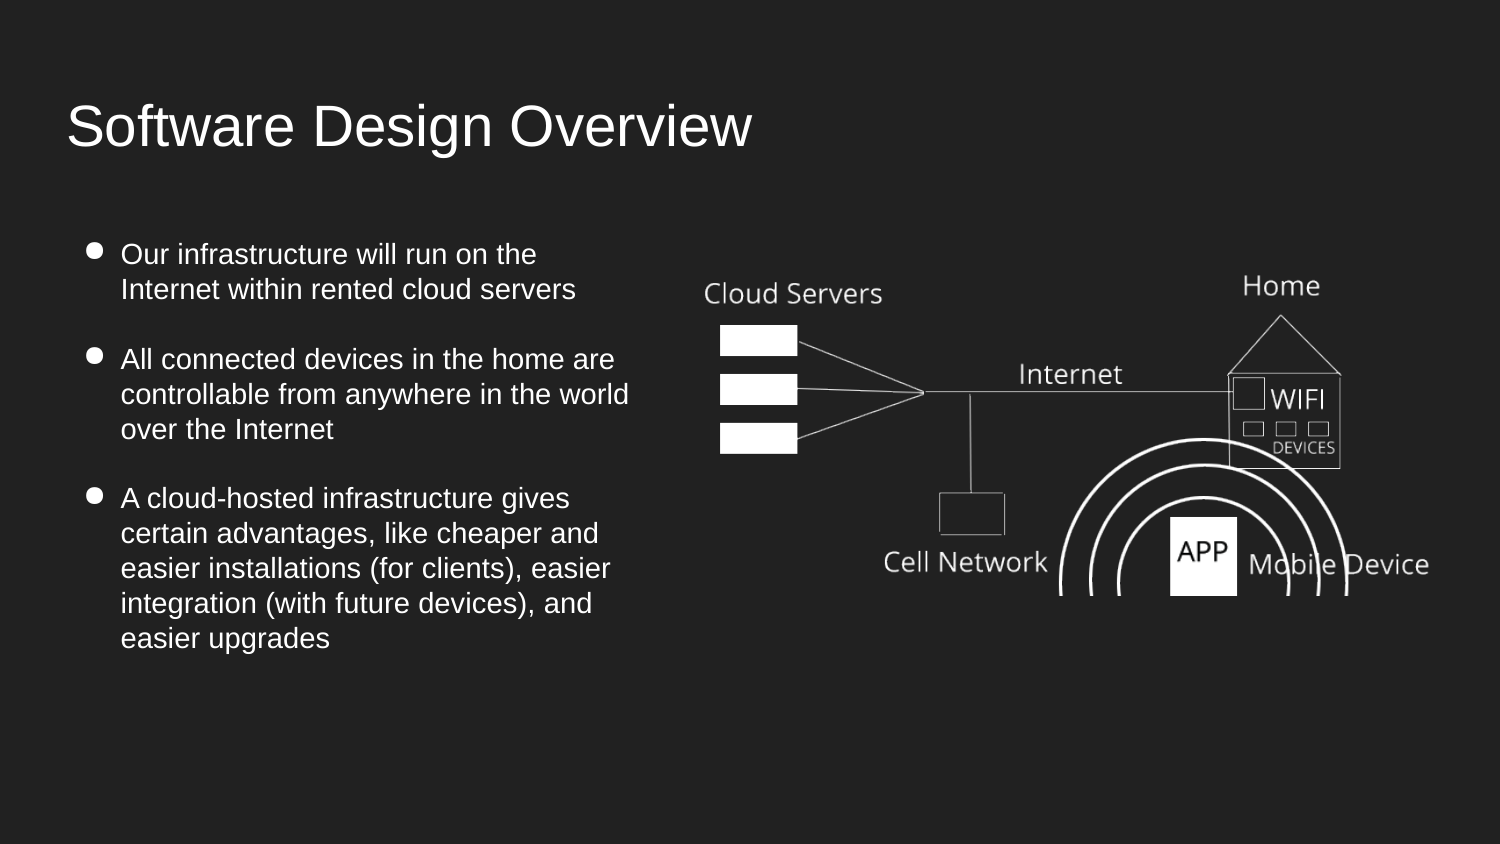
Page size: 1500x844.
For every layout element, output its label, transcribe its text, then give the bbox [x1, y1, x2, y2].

picture [669, 247, 1481, 596]
title Software Design Overview [51, 72, 1449, 167]
text_box Our infrastructure will run on the Internet within rented cloud servers All connected devices in the home are controllable from anywhere in the world over the Internet A cloud-hosted infrastructure gives certain advantages, like cheaper and easier installations (for clients), easier integration (with future devices), and easier upgrades [30, 220, 651, 776]
